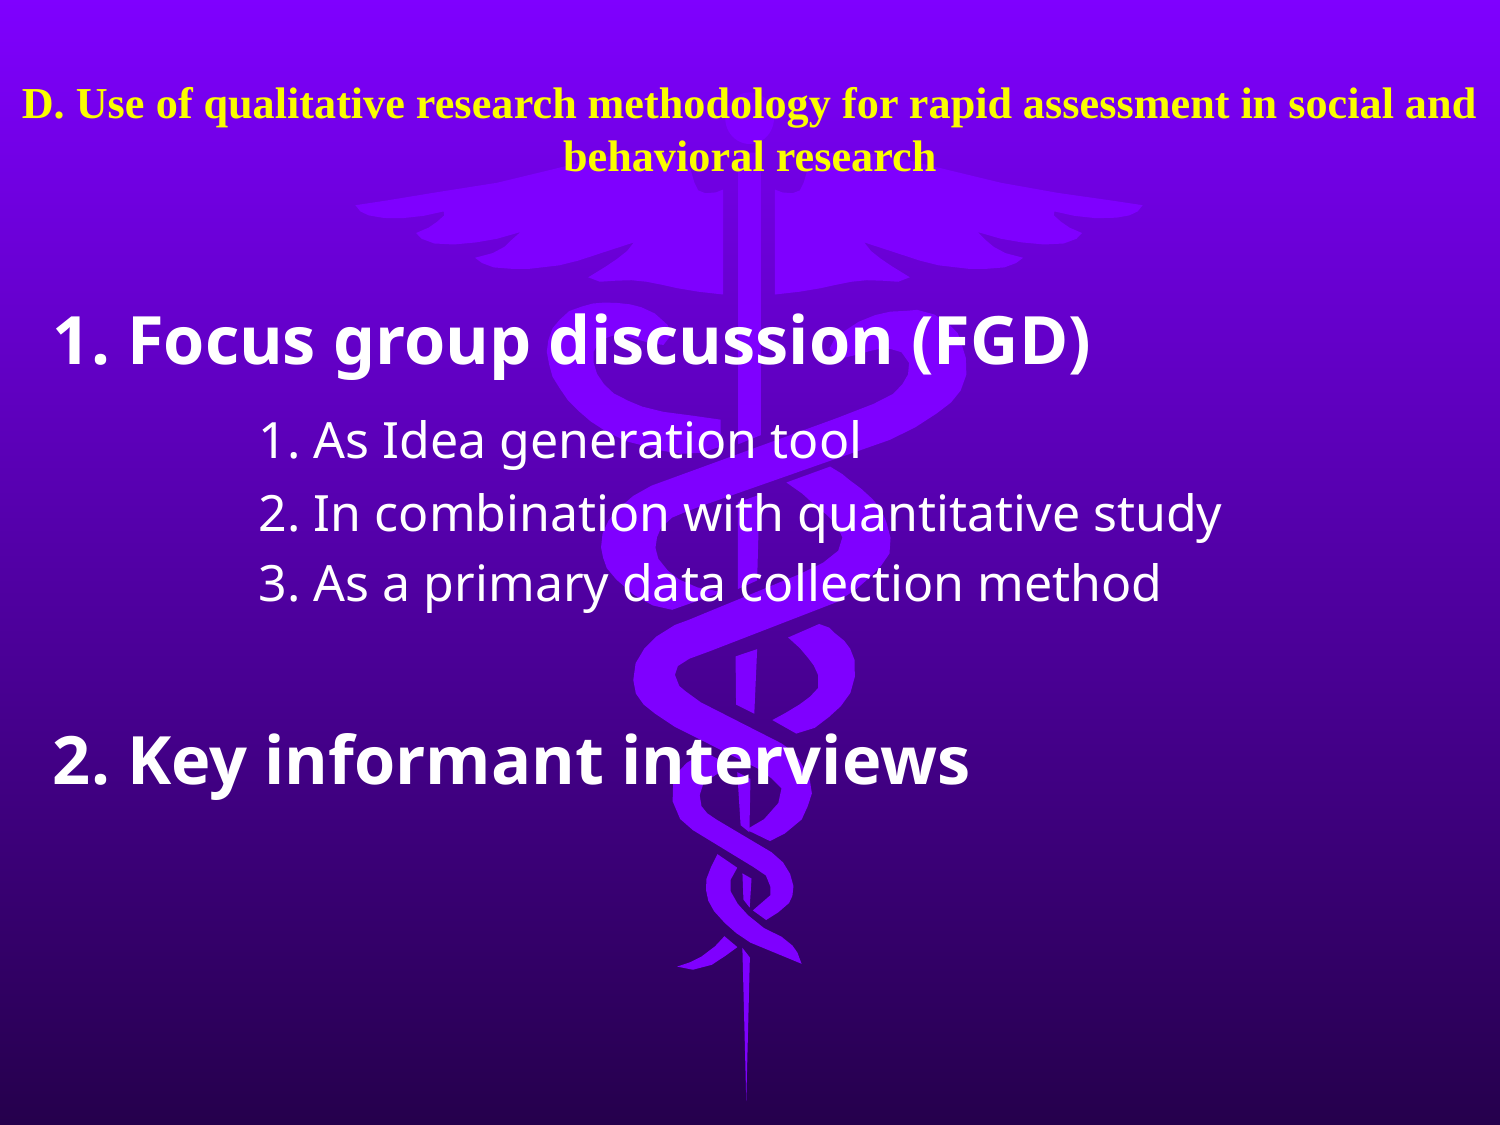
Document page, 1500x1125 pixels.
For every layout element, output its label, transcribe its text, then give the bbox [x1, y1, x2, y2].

list 1. Focus group discussion (FGD) 1. As Idea generation tool 2. In combination with quantitative study 3. As a primary data collection method 2. Key informant interviews [37, 290, 1500, 966]
title D. Use of qualitative research methodology for rapid assessment in social and behavioral research [0, 65, 1500, 254]
